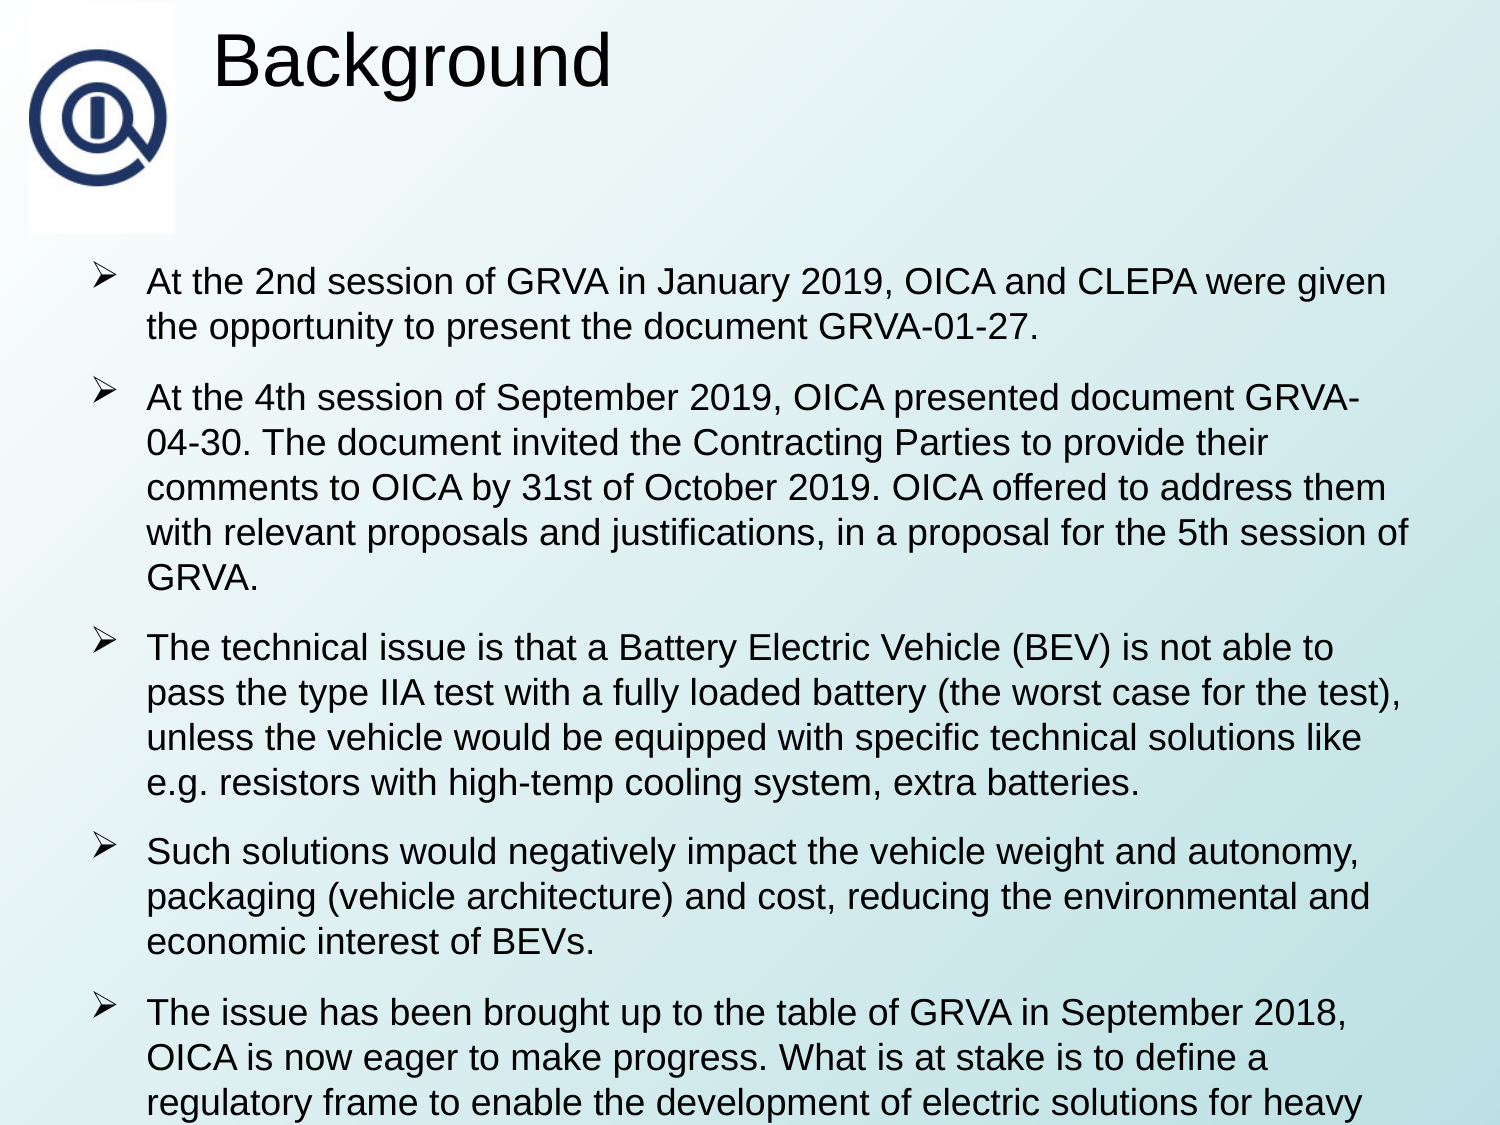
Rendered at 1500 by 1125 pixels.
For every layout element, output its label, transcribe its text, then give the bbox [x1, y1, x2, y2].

title Background [198, 4, 1211, 192]
list At the 2nd session of GRVA in January 2019, OICA and CLEPA were given the opportunity to present the document GRVA-01-27. At the 4th session of September 2019, OICA presented document GRVA-04-30. The document invited the Contracting Parties to provide their comments to OICA by 31st of October 2019. OICA offered to address them with relevant proposals and justifications, in a proposal for the 5th session of GRVA. The technical issue is that a Battery Electric Vehicle (BEV) is not able to pass the type IIA test with a fully loaded battery (the worst case for the test), unless the vehicle would be equipped with specific technical solutions like e.g. resistors with high-temp cooling system, extra batteries. Such solutions would negatively impact the vehicle weight and autonomy, packaging (vehicle architecture) and cost, reducing the environmental and economic interest of BEVs. The issue has been brought up to the table of GRVA in September 2018, OICA is now eager to make progress. What is at stake is to define a regulatory frame to enable the development of electric solutions for heavy vehicles. [74, 249, 1426, 1063]
picture [29, 3, 175, 234]
